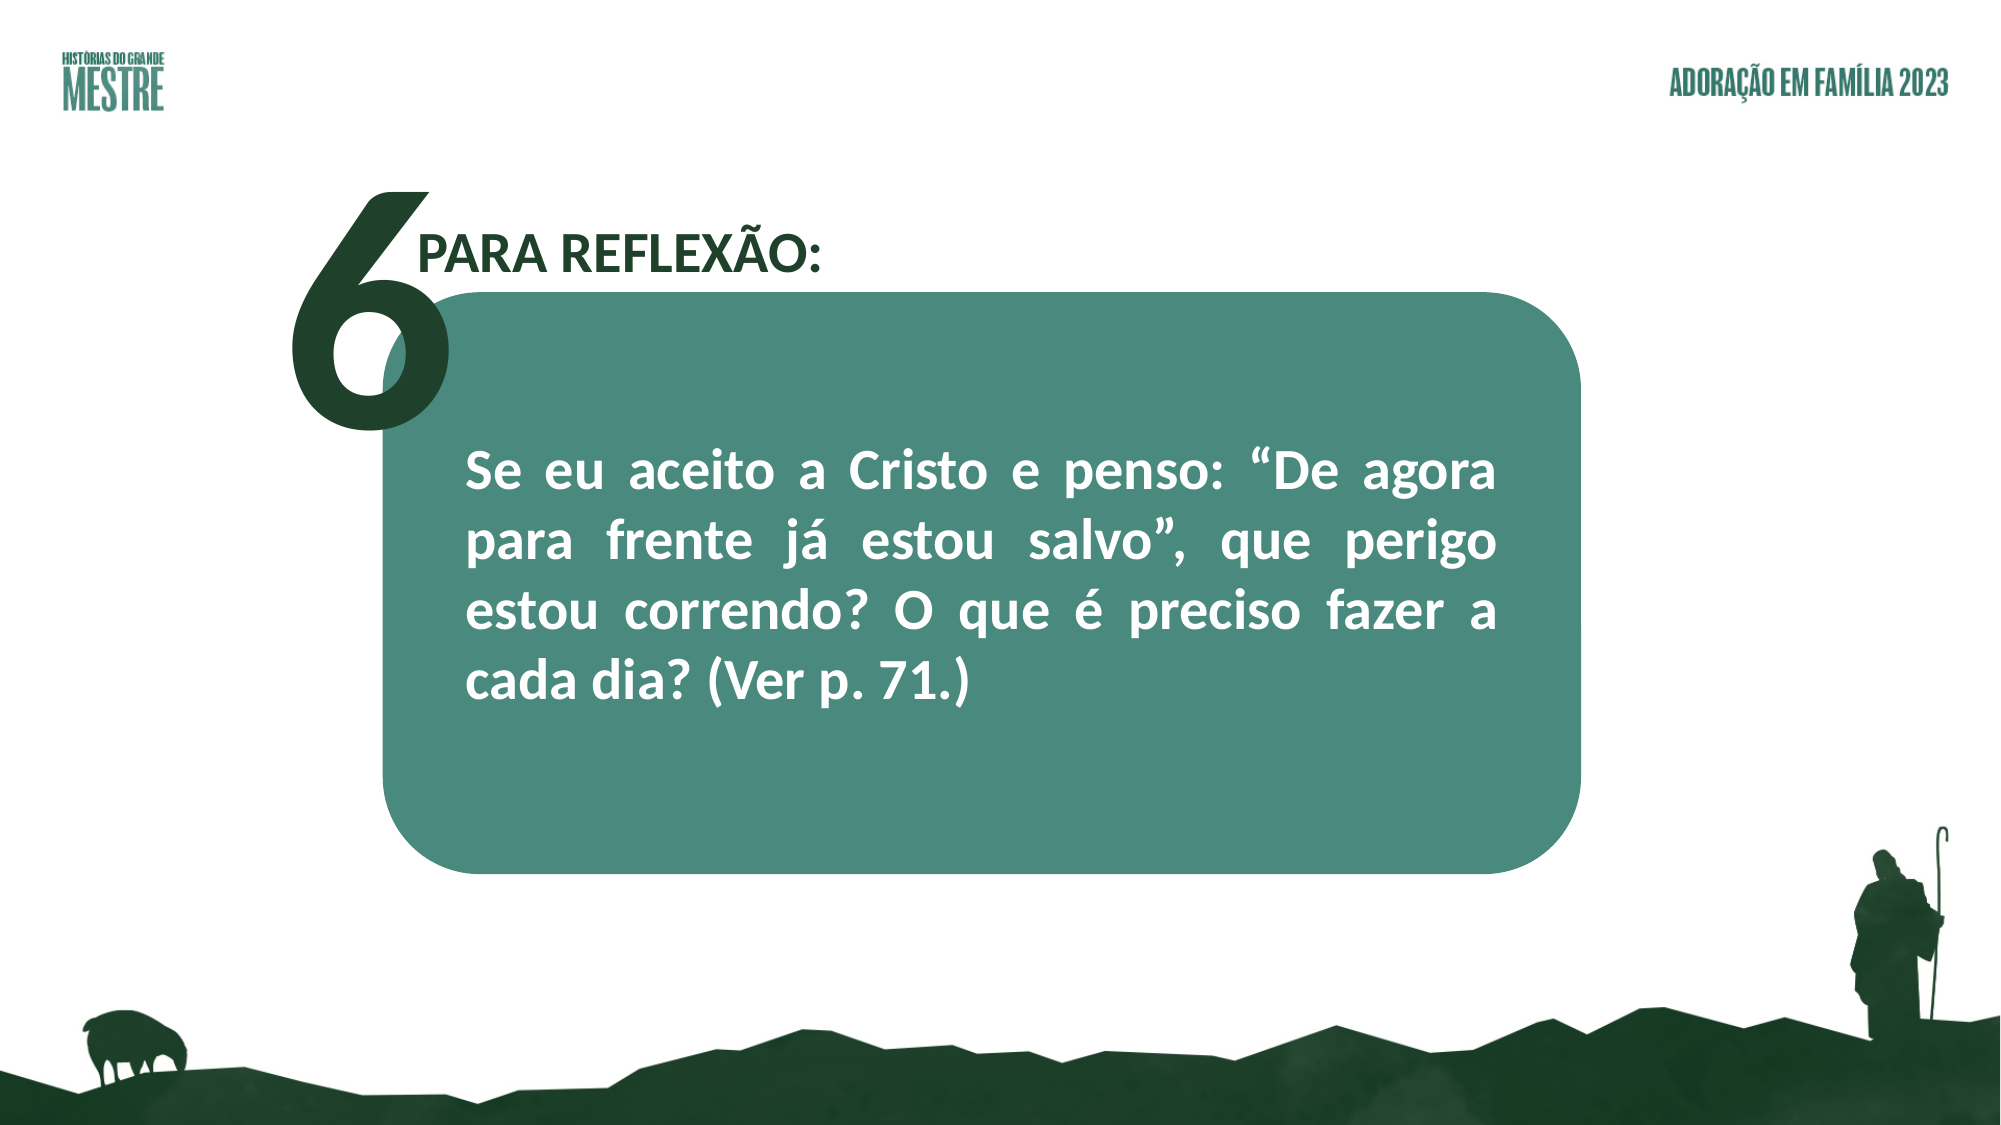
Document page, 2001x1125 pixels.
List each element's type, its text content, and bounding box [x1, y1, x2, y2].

text_box PARA REFLEXÃO: [471, 206, 880, 291]
text_box Se eu aceito a Cristo e penso: “De agora para frente já estou salvo”, que perigo estou correndo? O que é preciso fazer a cada dia? (Ver p. 71.) [450, 423, 1513, 719]
picture [0, 0, 2001, 1125]
text_box 6 [266, 75, 471, 505]
text_box [381, 291, 1583, 876]
